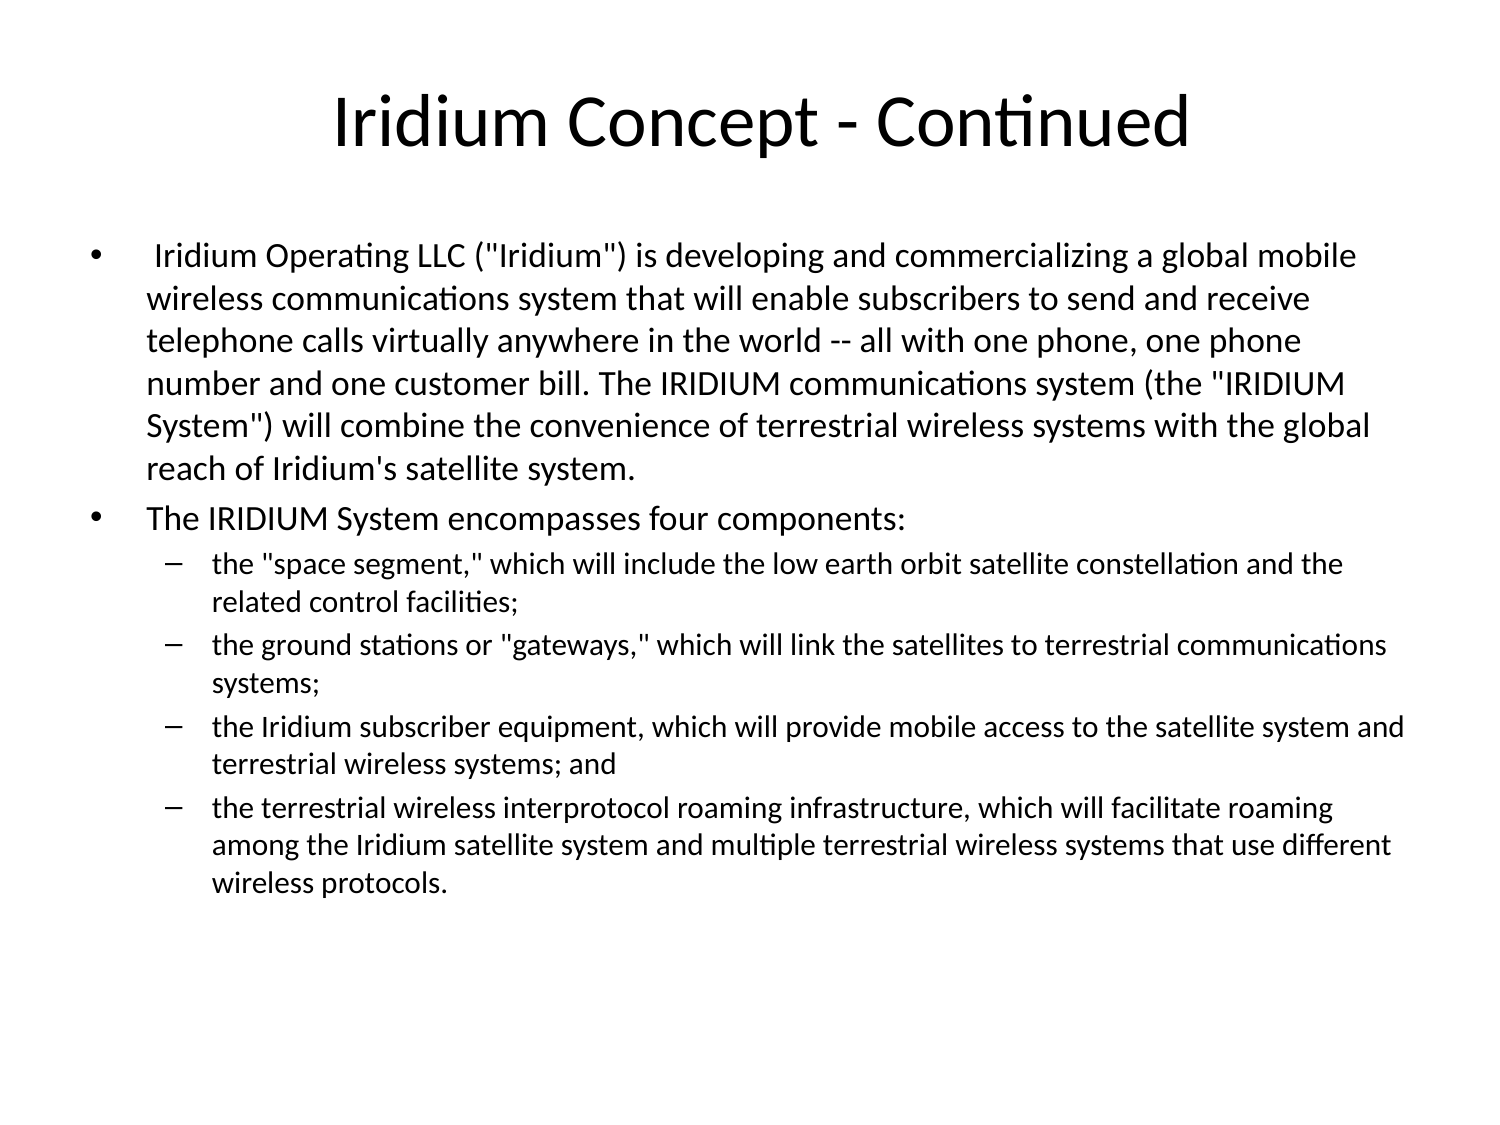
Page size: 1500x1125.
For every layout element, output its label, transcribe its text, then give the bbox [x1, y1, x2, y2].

list Iridium Operating LLC ("Iridium") is developing and commercializing a global mobile wireless communications system that will enable subscribers to send and receive telephone calls virtually anywhere in the world -- all with one phone, one phone number and one customer bill. The IRIDIUM communications system (the "IRIDIUM System") will combine the convenience of terrestrial wireless systems with the global reach of Iridium's satellite system. The IRIDIUM System encompasses four components: the "space segment," which will include the low earth orbit satellite constellation and the related control facilities; the ground stations or "gateways," which will link the satellites to terrestrial communications systems; the Iridium subscriber equipment, which will provide mobile access to the satellite system and terrestrial wireless systems; and the terrestrial wireless interprotocol roaming infrastructure, which will facilitate roaming among the Iridium satellite system and multiple terrestrial wireless systems that use different wireless protocols. [75, 224, 1425, 1005]
title Iridium Concept - Continued [99, 45, 1425, 188]
